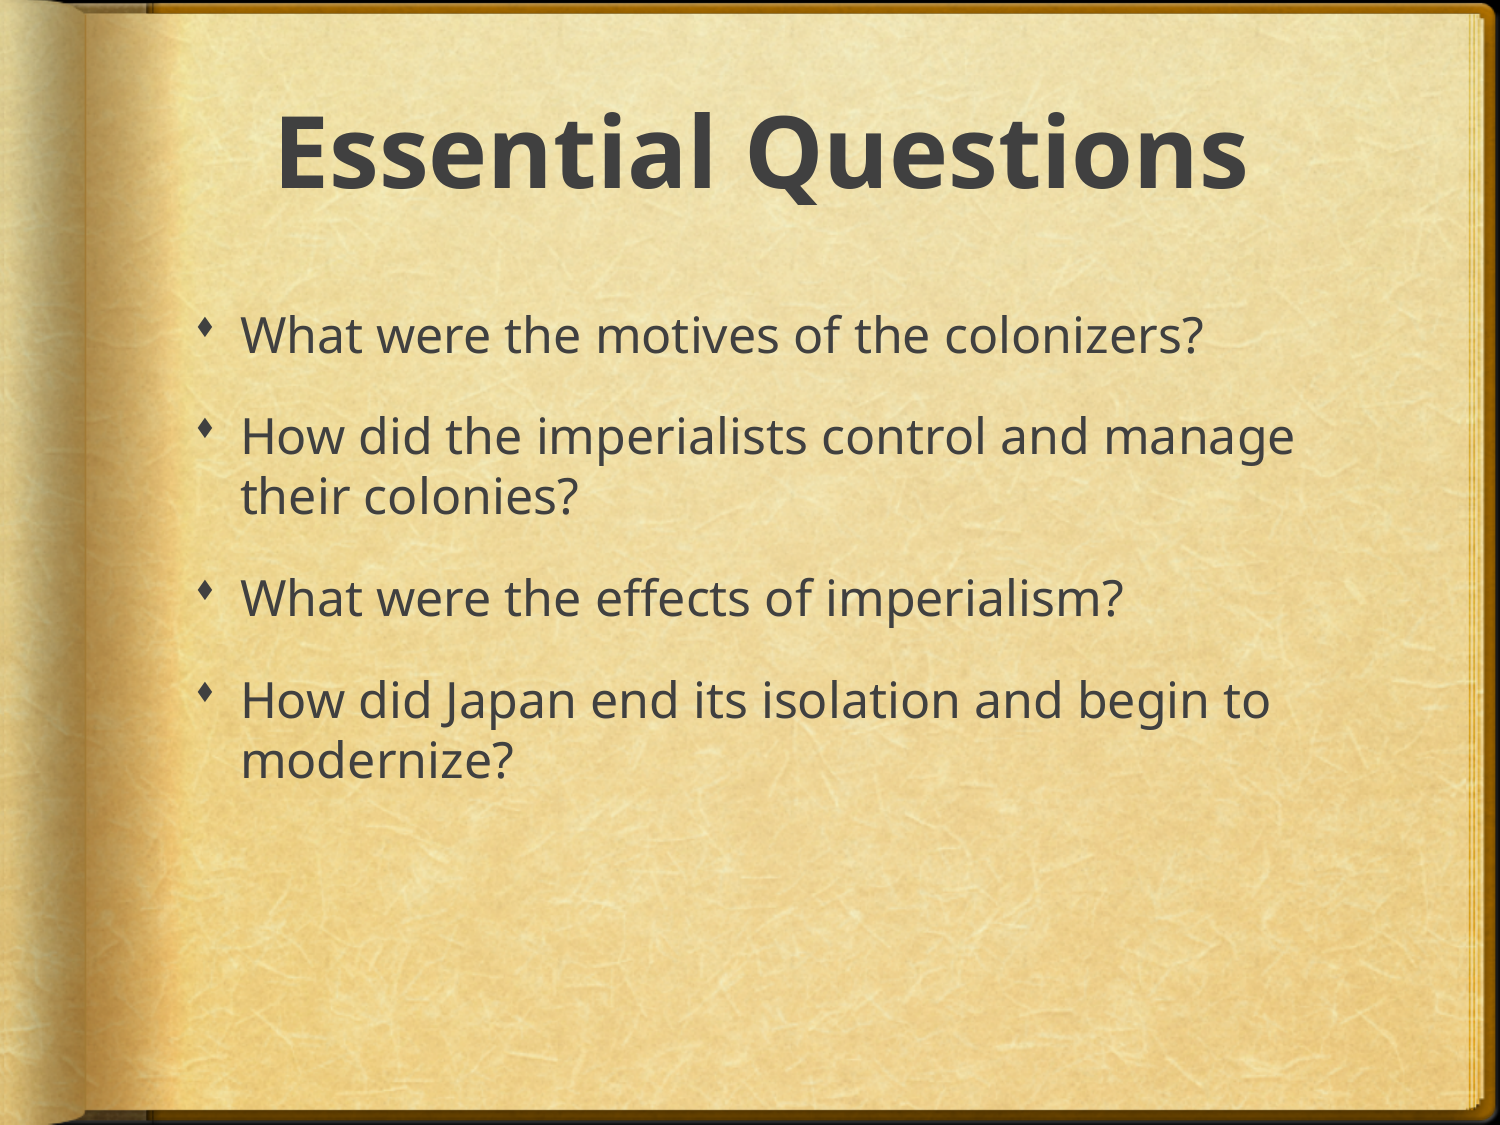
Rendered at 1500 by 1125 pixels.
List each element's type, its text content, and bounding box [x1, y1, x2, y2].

title Essential Questions [178, 45, 1372, 265]
picture [0, 0, 1500, 1125]
list What were the motives of the colonizers? How did the imperialists control and manage their colonies? What were the effects of imperialism? How did Japan end its isolation and begin to modernize? [178, 295, 1372, 1005]
